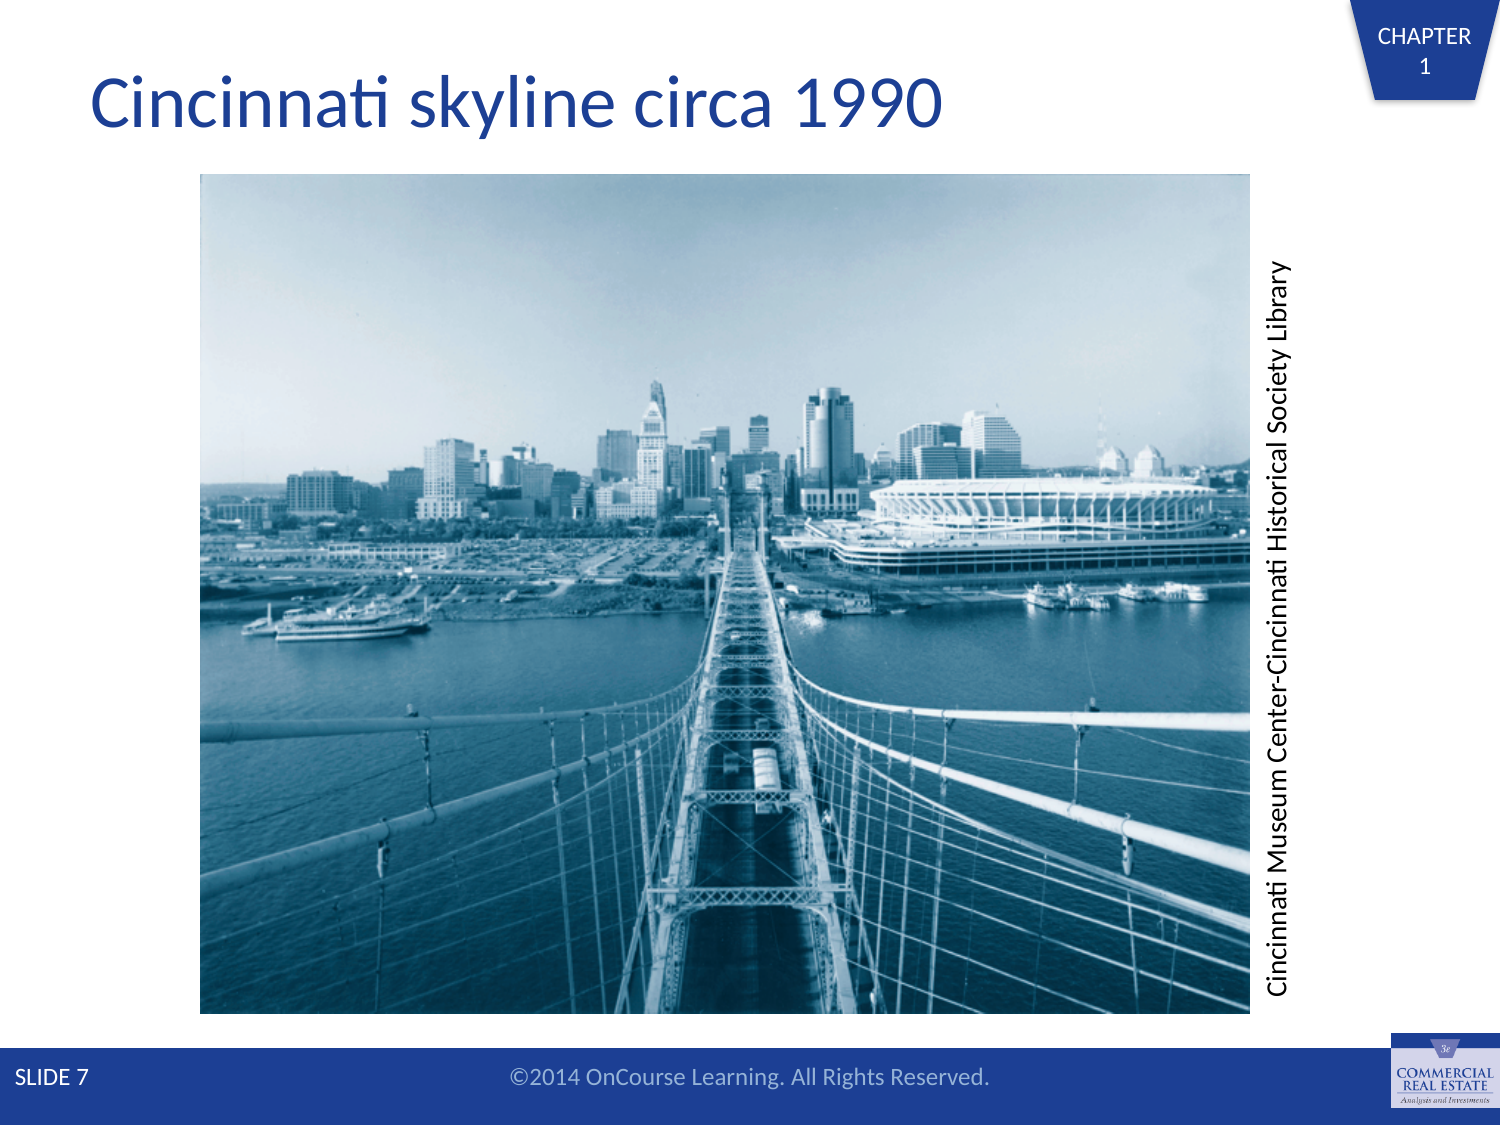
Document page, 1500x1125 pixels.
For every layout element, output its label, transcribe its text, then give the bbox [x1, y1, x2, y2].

slide_number SLIDE 7 [0, 1052, 350, 1113]
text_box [199, 174, 1301, 1015]
picture [1391, 1033, 1500, 1108]
title Cincinnati skyline circa 1990 [75, 45, 1425, 233]
